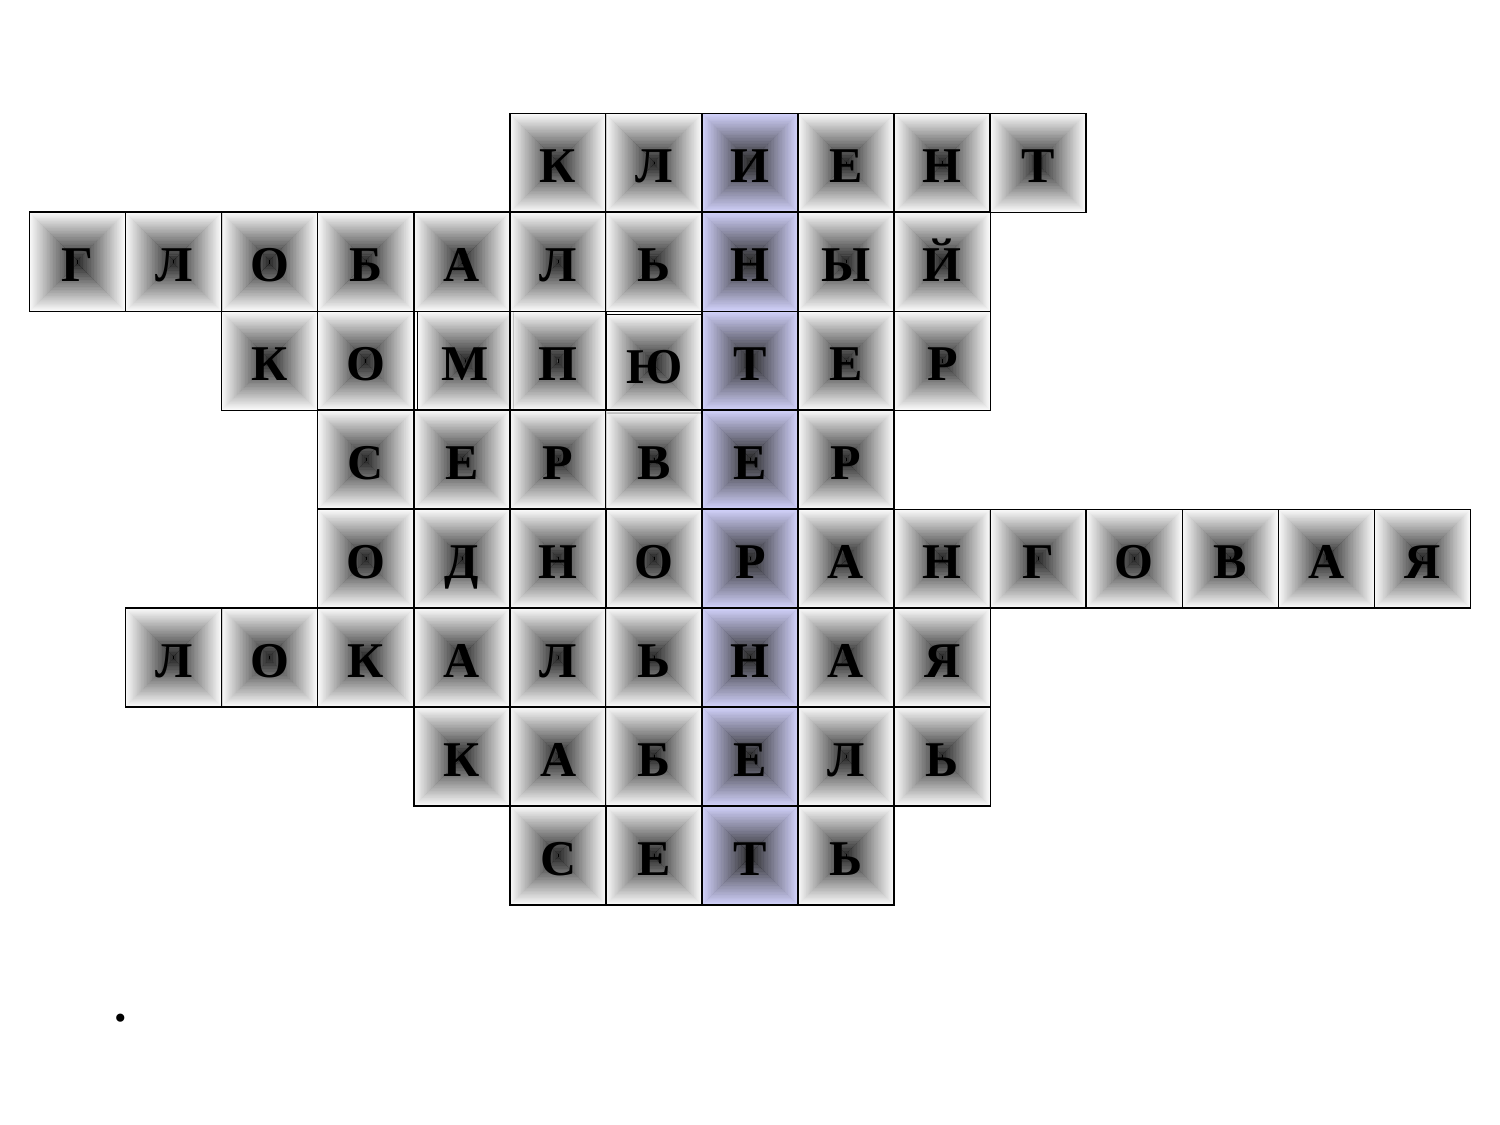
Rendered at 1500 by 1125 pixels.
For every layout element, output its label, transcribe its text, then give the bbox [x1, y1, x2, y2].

text_box М [417, 311, 509, 410]
text_box Н [894, 509, 991, 608]
text_box Е [702, 410, 797, 509]
text_box Е [797, 113, 894, 212]
text_box Р [702, 509, 797, 609]
text_box О [607, 510, 702, 608]
text_box Г [991, 509, 1087, 609]
text_box Ы [797, 212, 895, 311]
text_box Я [895, 608, 991, 706]
text_box А [1279, 509, 1375, 609]
text_box . [100, 964, 1471, 1039]
text_box О [1087, 509, 1183, 609]
text_box П [509, 311, 606, 410]
text_box Е [702, 706, 799, 805]
text_box К [221, 311, 318, 411]
text_box Е [797, 311, 894, 410]
text_box О [221, 212, 317, 311]
text_box Г [29, 212, 125, 312]
text_box К [317, 608, 413, 707]
text_box Л [799, 706, 895, 807]
text_box Н [509, 509, 607, 608]
text_box А [413, 608, 509, 706]
text_box Ю [606, 314, 702, 410]
text_box Й [895, 212, 991, 311]
text_box Т [702, 311, 797, 410]
text_box Л [125, 212, 221, 312]
text_box Т [990, 113, 1087, 213]
text_box Е [413, 410, 509, 509]
text_box Р [509, 410, 605, 509]
text_box Н [894, 113, 990, 212]
text_box О [318, 311, 414, 410]
text_box Л [509, 608, 605, 706]
text_box Р [894, 311, 991, 411]
text_box Д [413, 509, 509, 608]
text_box Л [605, 113, 702, 212]
text_box Б [317, 212, 414, 311]
text_box Ь [895, 706, 991, 807]
text_box В [605, 410, 702, 510]
text_box Б [605, 706, 702, 807]
text_box К [413, 706, 509, 807]
text_box Ь [799, 807, 895, 905]
text_box К [509, 113, 605, 212]
text_box О [317, 509, 413, 608]
text_box Е [607, 807, 702, 905]
text_box Л [509, 212, 605, 311]
text_box Н [702, 609, 797, 706]
text_box А [797, 608, 895, 706]
text_box А [797, 509, 894, 608]
text_box Н [702, 212, 797, 311]
text_box С [317, 410, 413, 509]
text_box И [702, 113, 797, 212]
text_box А [509, 706, 605, 807]
text_box А [414, 212, 509, 312]
text_box О [221, 608, 317, 707]
text_box Я [1375, 509, 1471, 609]
text_box Л [125, 608, 221, 707]
text_box Ь [605, 212, 702, 312]
text_box С [509, 807, 607, 905]
text_box Т [702, 805, 799, 905]
text_box Ь [605, 608, 702, 706]
text_box В [1183, 509, 1279, 609]
text_box Р [797, 410, 895, 509]
